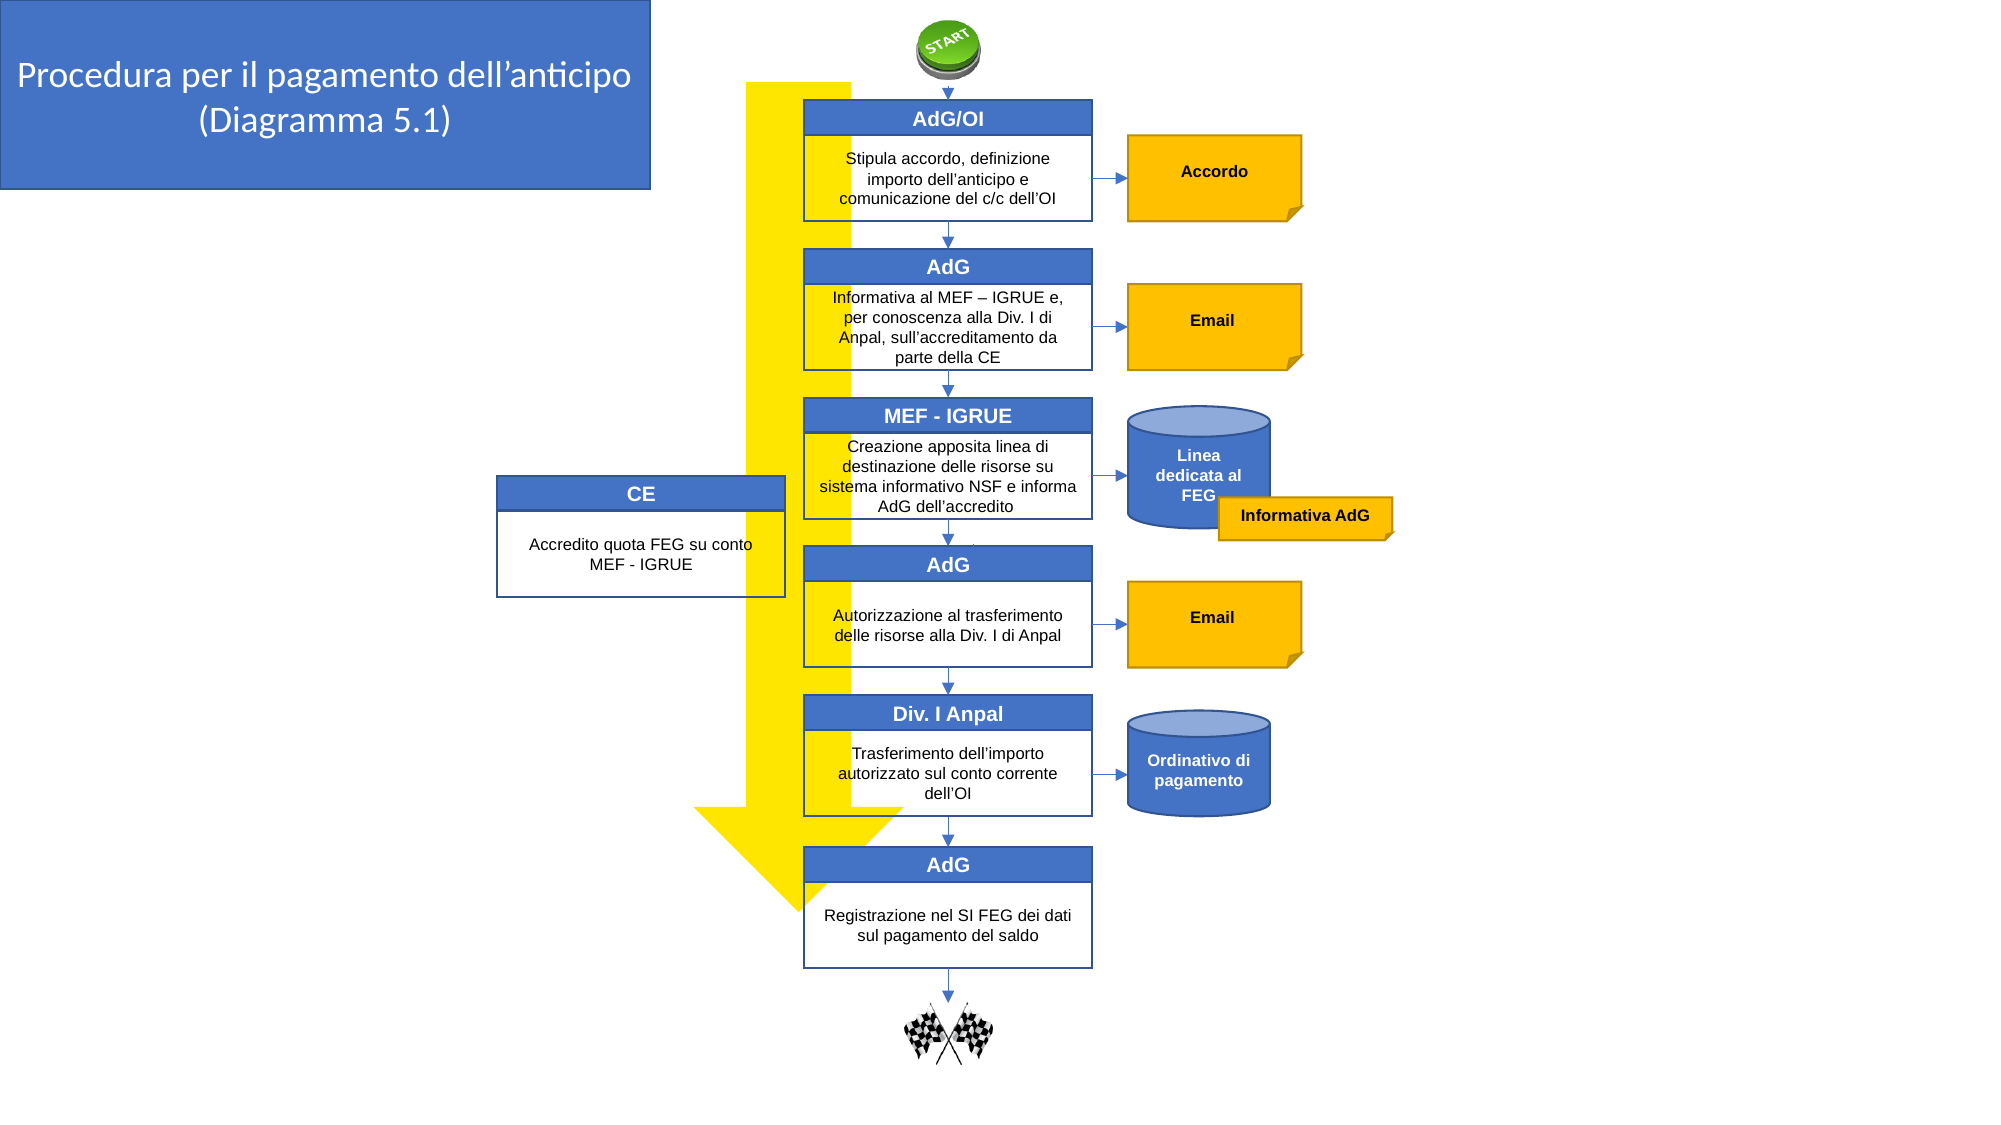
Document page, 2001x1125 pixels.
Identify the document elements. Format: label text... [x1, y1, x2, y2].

text_box Procedura per il pagamento dell’anticipo (Diagramma 5.1) [0, 0, 651, 190]
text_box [497, 14, 1393, 1065]
